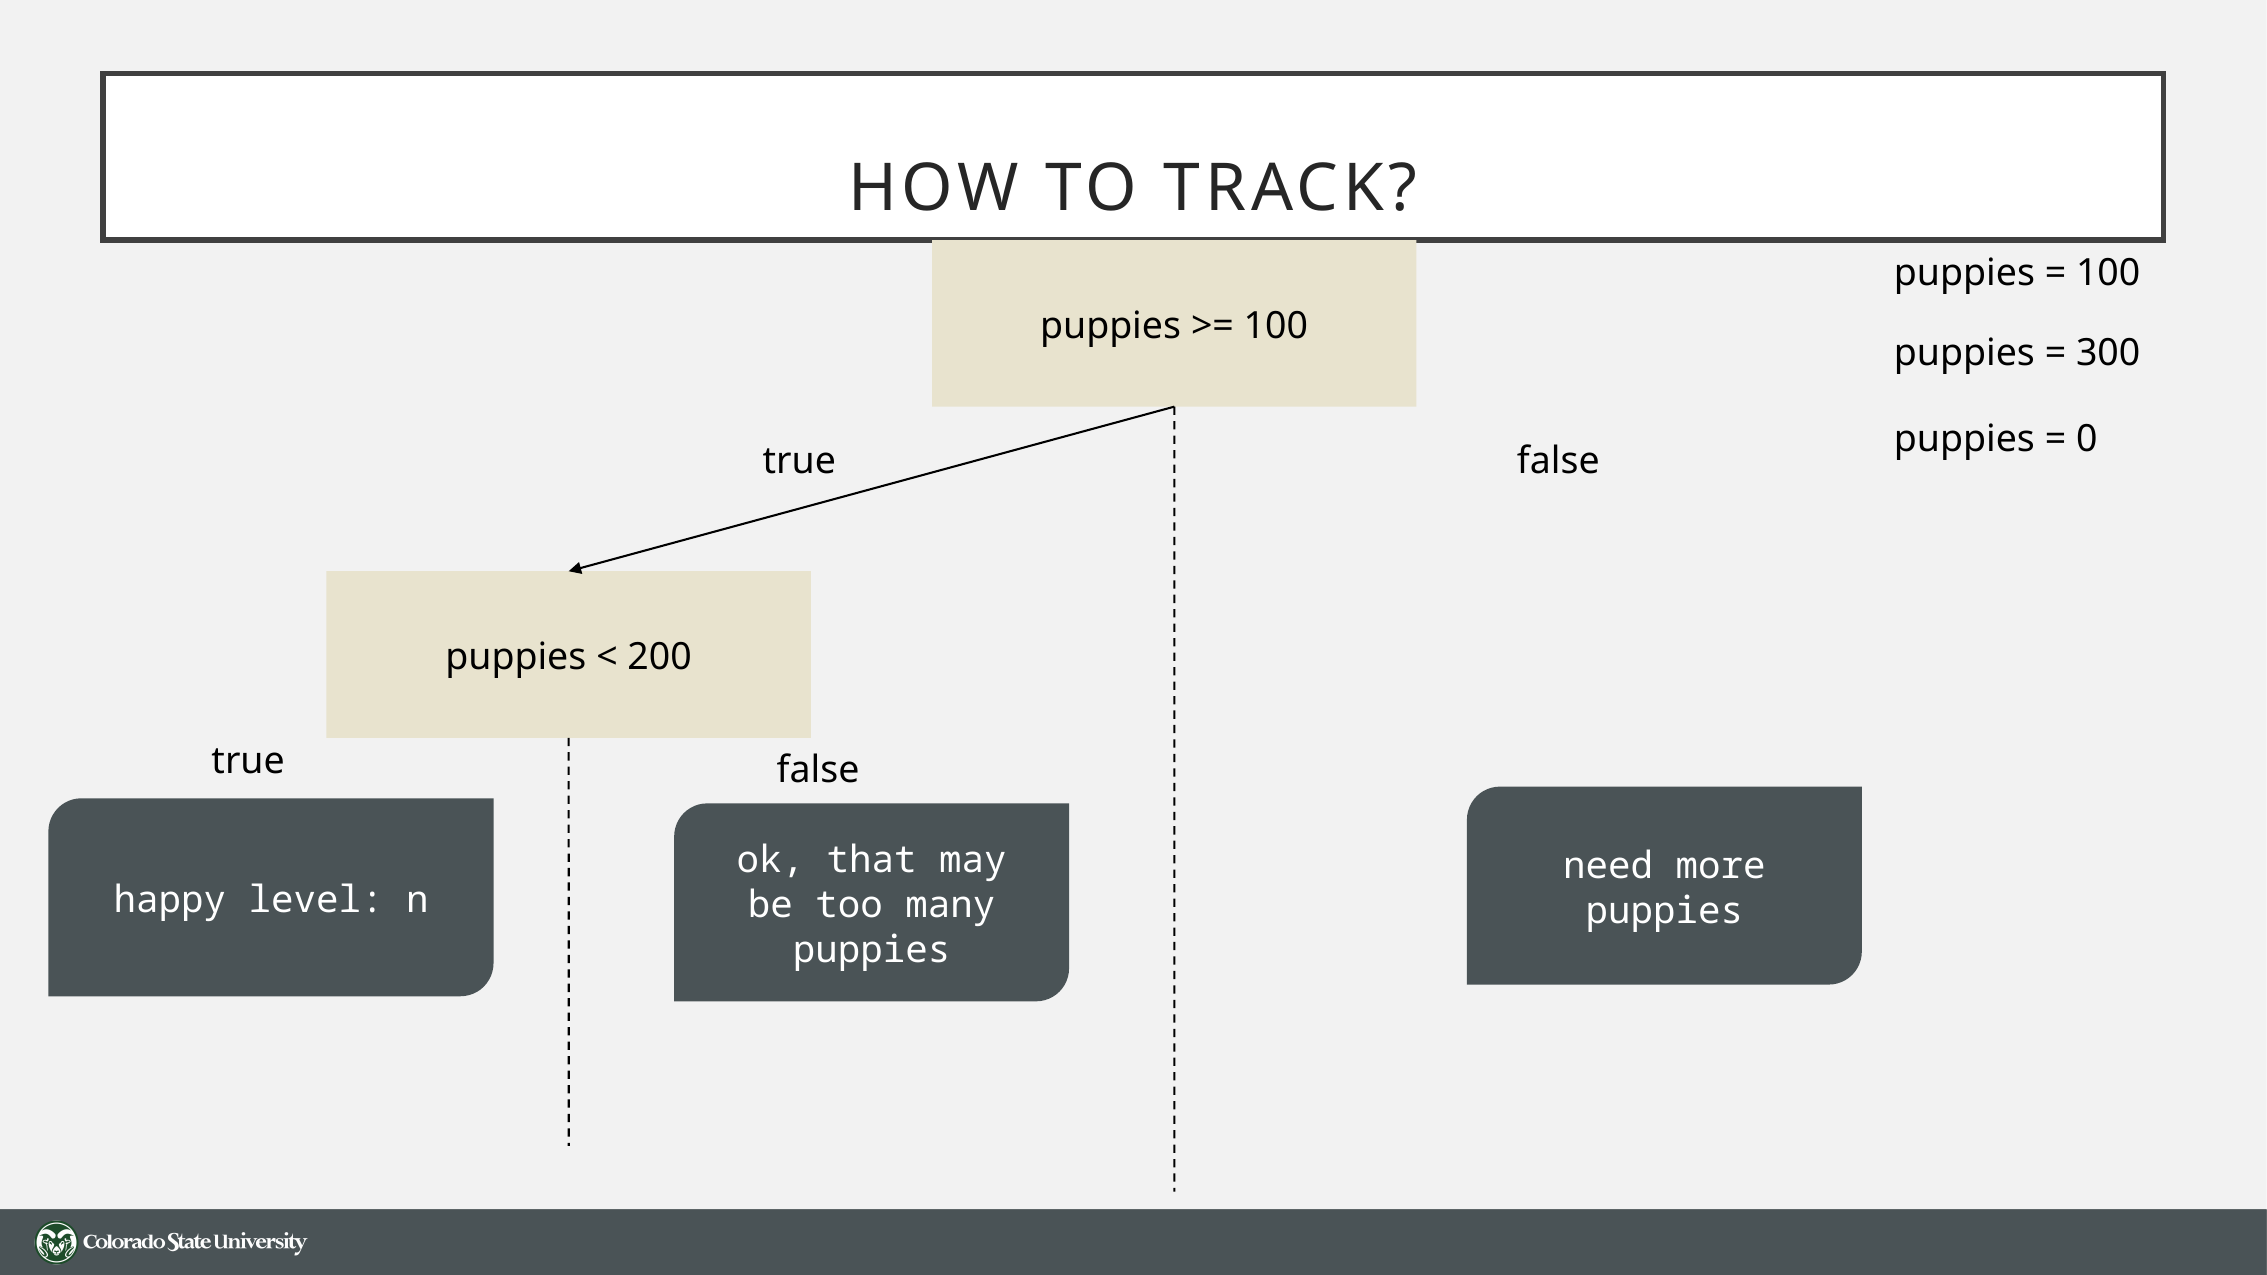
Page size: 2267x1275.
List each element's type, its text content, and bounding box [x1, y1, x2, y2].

text_box happy level: n [47, 797, 495, 997]
title How to track? [100, 71, 2166, 243]
text_box puppies = 0 [1879, 406, 2141, 467]
text_box false [761, 737, 894, 798]
text_box puppies >= 100 [932, 240, 1417, 407]
text_box false [1502, 429, 1634, 489]
picture [24, 1209, 319, 1275]
text_box need more puppies [1466, 786, 1863, 986]
text_box true [196, 728, 330, 788]
text_box ok, that may be too many puppies [673, 802, 1070, 1002]
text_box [568, 406, 1174, 572]
text_box puppies < 200 [326, 571, 811, 738]
text_box puppies = 100 [1879, 240, 2186, 300]
text_box puppies = 300 [1879, 320, 2203, 380]
